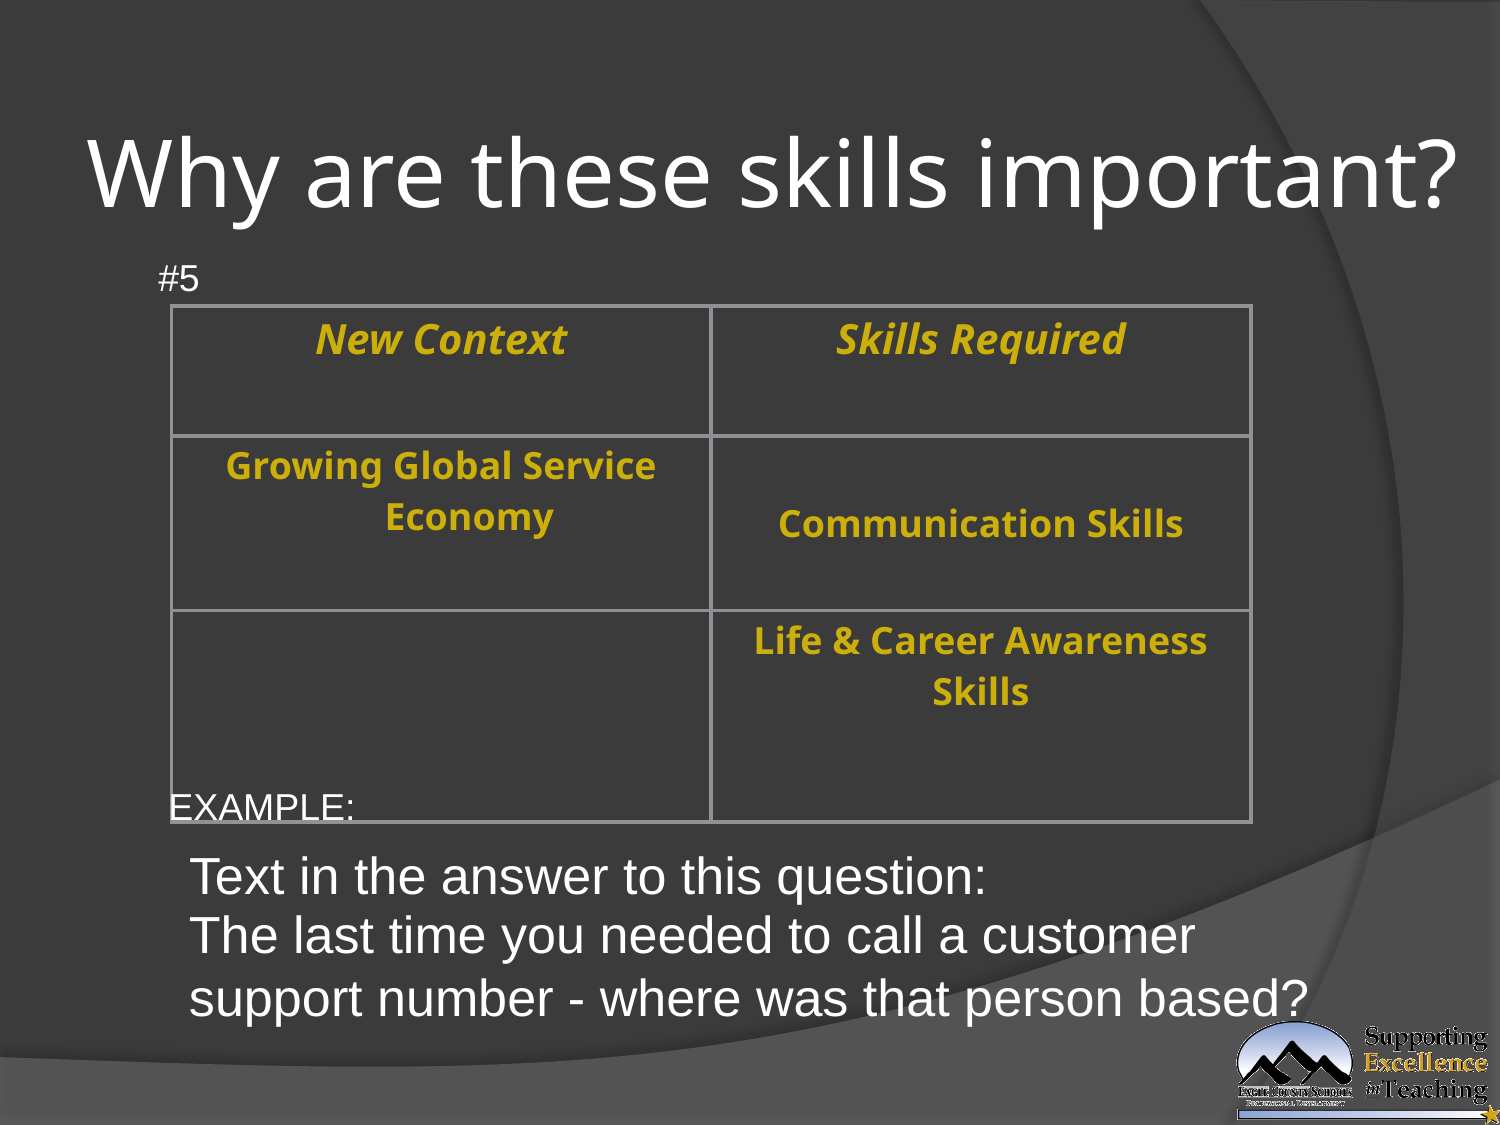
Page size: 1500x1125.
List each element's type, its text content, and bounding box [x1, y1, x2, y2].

table_cell [173, 612, 709, 820]
picture [1236, 1020, 1500, 1125]
text_box #5 [158, 254, 200, 300]
table_cell Growing Global Service Economy [173, 438, 709, 609]
table_header New Context [173, 308, 709, 434]
text_box Text in the answer to this question: [189, 835, 1356, 911]
table_cell Communication Skills [713, 438, 1249, 609]
table_header Skills Required [713, 308, 1249, 434]
text_box The last time you needed to call a customer support number - where was that person based? [188, 894, 1355, 1034]
table_cell Life & Career Awareness Skills [713, 612, 1249, 820]
title Why are these skills important? [32, 29, 1471, 311]
text_box EXAMPLE: [168, 783, 367, 829]
